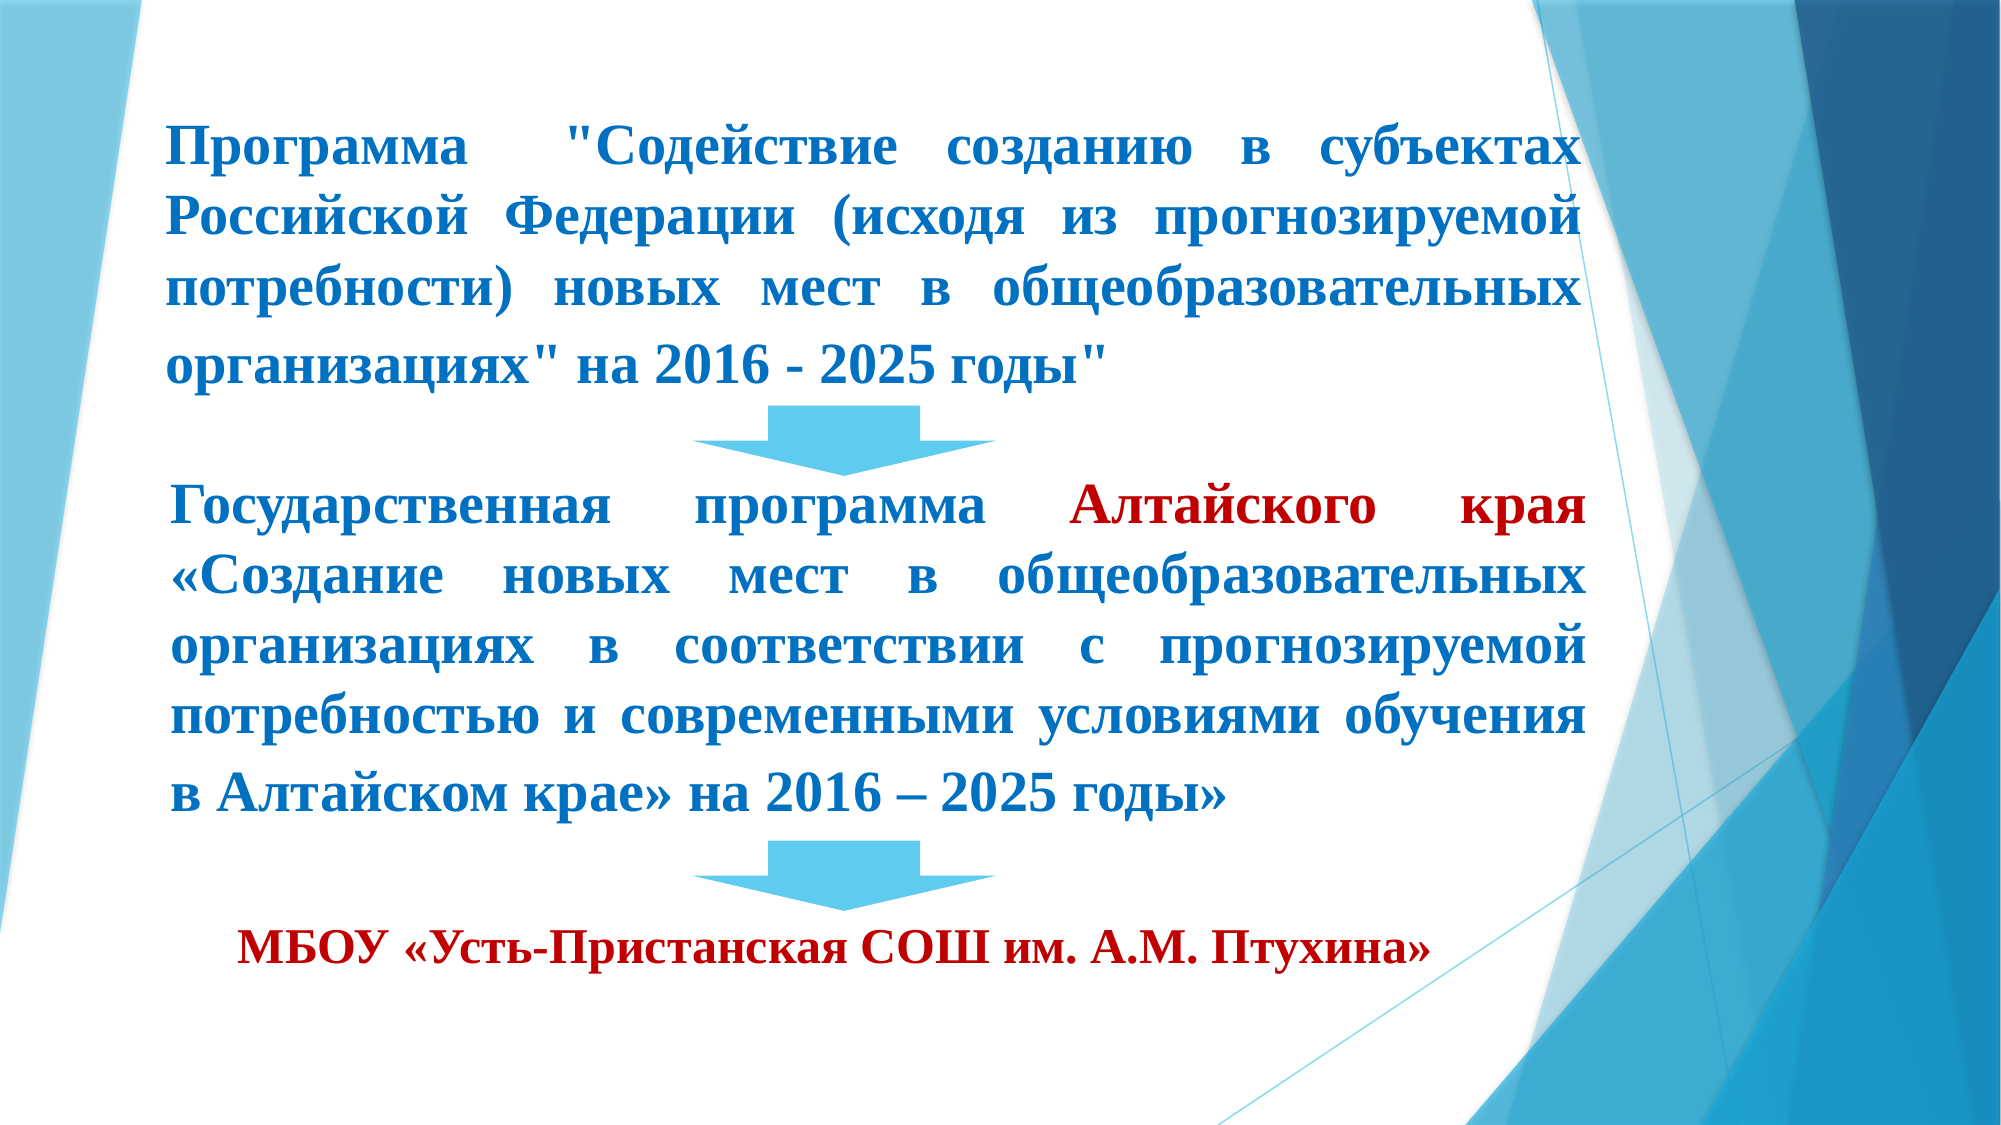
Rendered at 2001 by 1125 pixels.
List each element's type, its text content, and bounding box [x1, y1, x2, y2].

title Программа "Содействие созданию в субъектах Российской Федерации (исходя из прогнозируемой потребности) новых мест в общеобразовательных организациях" на 2016 - 2025 годы" [150, 90, 1598, 405]
subtitle МБОУ «Усть-Пристанская СОШ им. А.М. Птухина» [198, 905, 1473, 1086]
text_box Государственная программа Алтайского края «Создание новых мест в общеобразовательных организациях в соответствии с прогнозируемой потребностью и современными условиями обучения в Алтайском крае» на 2016 – 2025 годы» [155, 518, 1603, 833]
text_box [690, 838, 998, 913]
text_box [690, 403, 998, 478]
